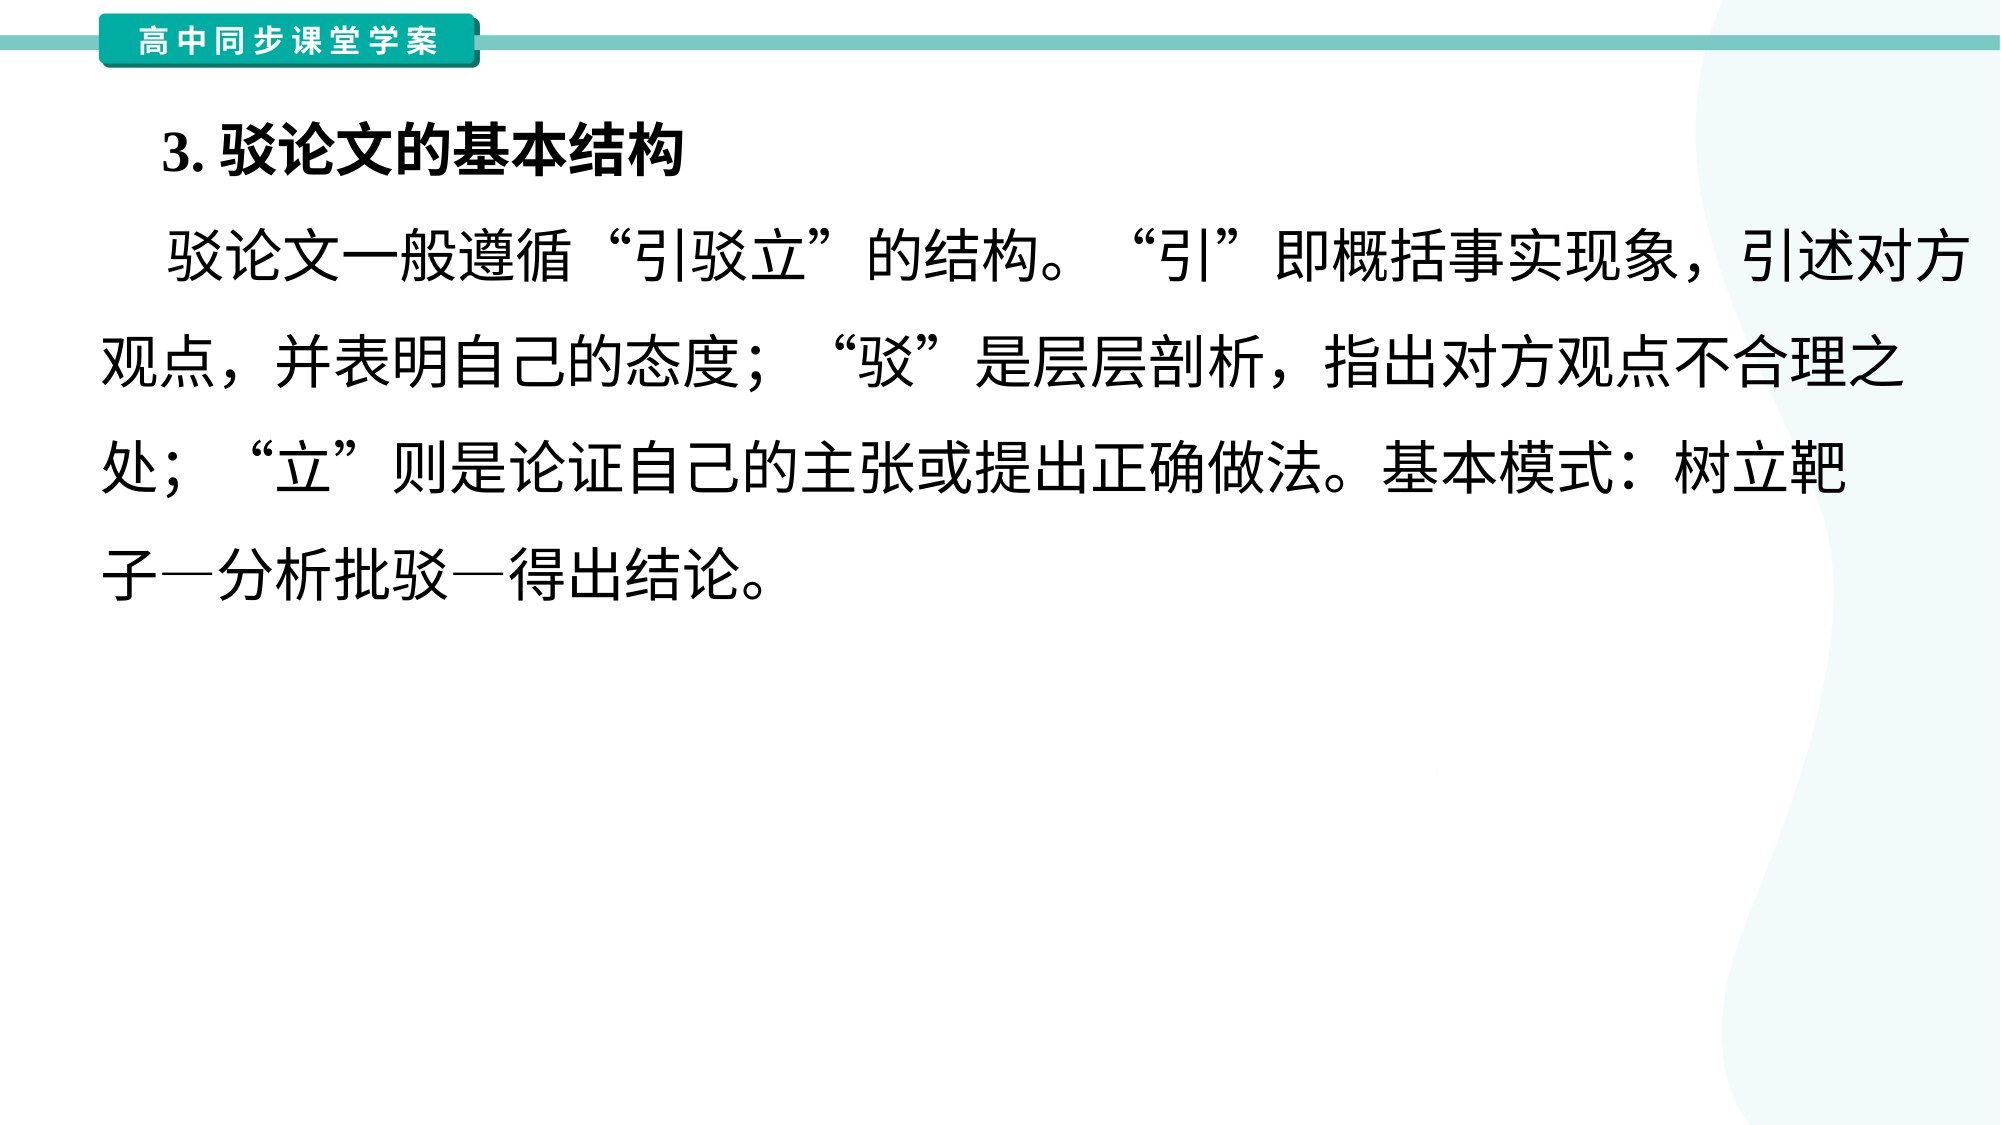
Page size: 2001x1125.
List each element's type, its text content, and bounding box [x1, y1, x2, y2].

text_box 3.驳论文的基本结构 驳论文一般遵循“引驳立”的结构。“引”即概括事实现象，引述对方 观点，并表明自己的态度；“驳”是层层剖析，指出对方观点不合理之 处；“立”则是论证自己的主张或提出正确做法。基本模式：树立靶 子—分析批驳—得出结论。 [100, 76, 1899, 608]
picture [0, 0, 2000, 1125]
